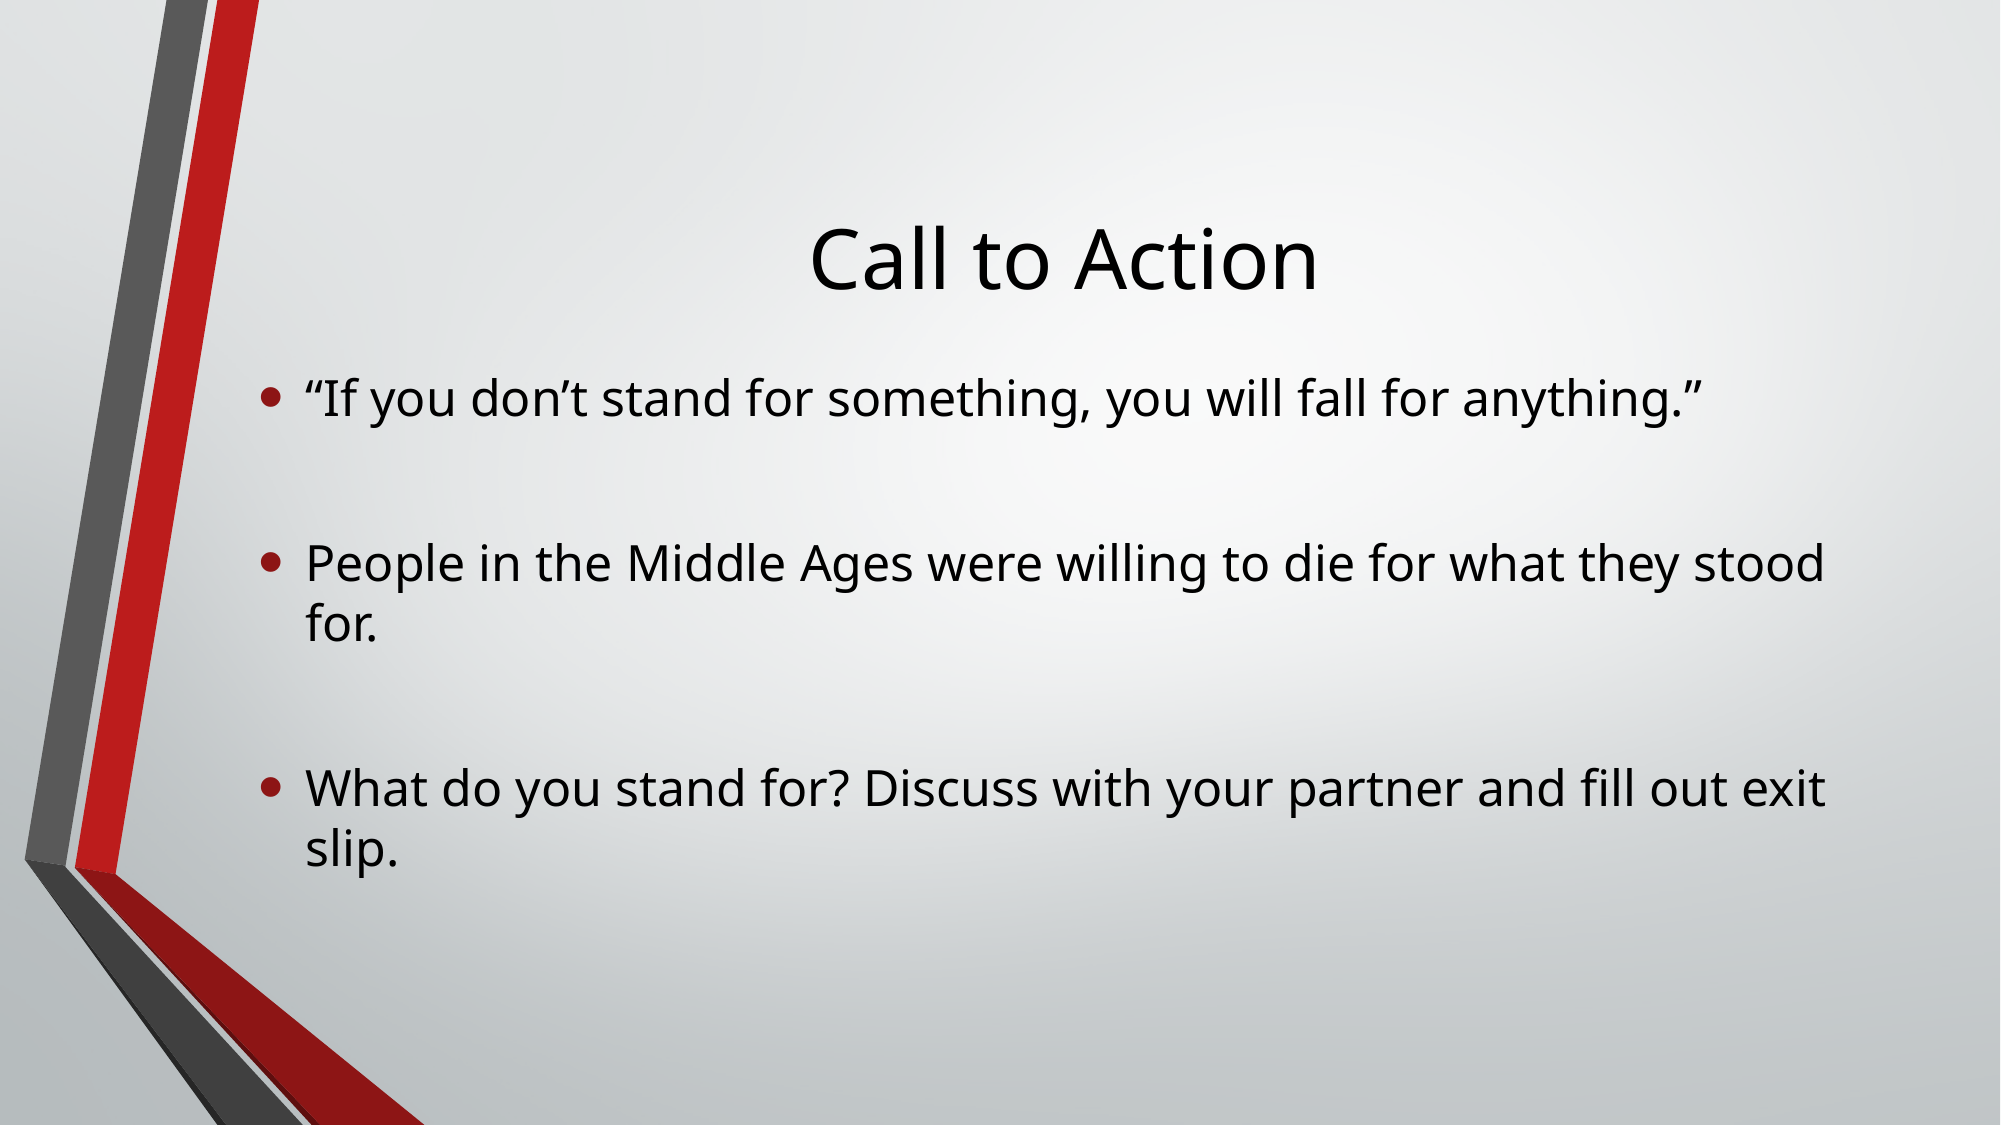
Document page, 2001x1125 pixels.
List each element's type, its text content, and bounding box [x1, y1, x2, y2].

list “If you don’t stand for something, you will fall for anything.” People in the Middle Ages were willing to die for what they stood for. What do you stand for? Discuss with your partner and fill out exit slip. [243, 489, 1887, 1002]
title Call to Action [243, 112, 1887, 400]
